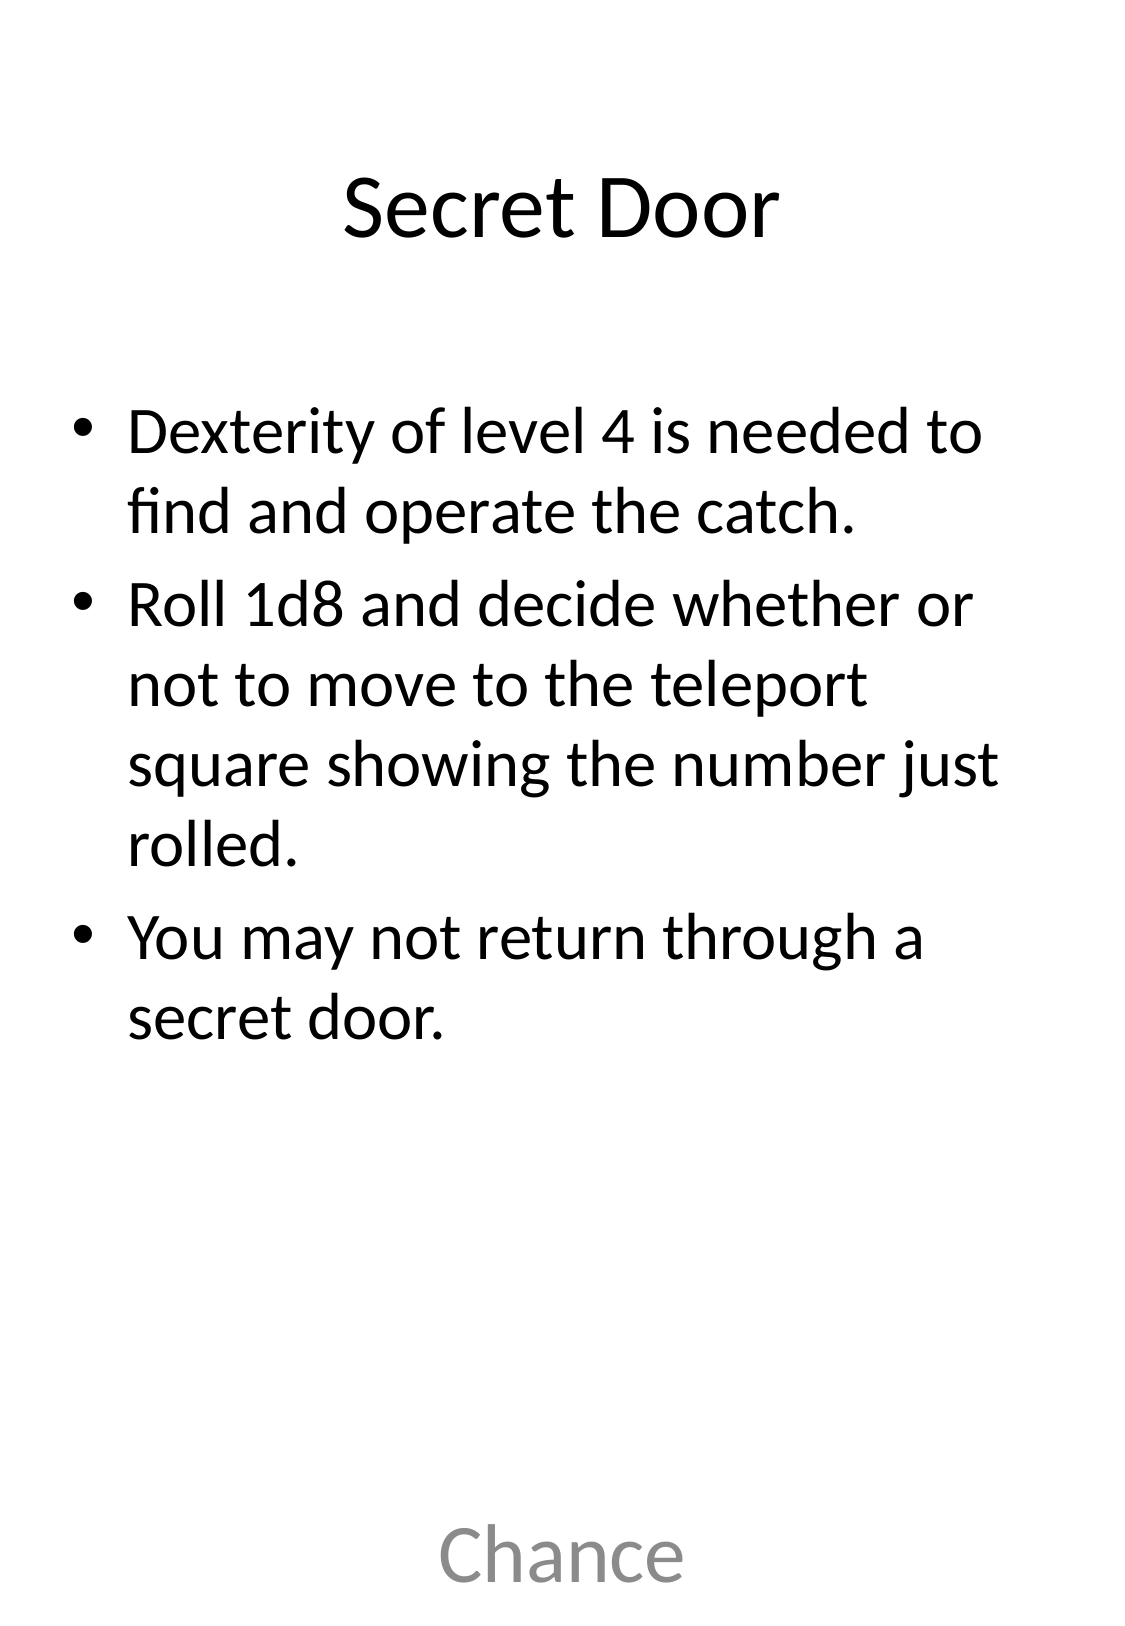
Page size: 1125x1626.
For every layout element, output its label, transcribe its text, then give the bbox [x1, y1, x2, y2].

title Secret Door [56, 65, 1069, 336]
list Dexterity of level 4 is needed to find and operate the catch. Roll 1d8 and decide whether or not to move to the teleport square showing the number just rolled. You may not return through a secret door. [56, 379, 1069, 1452]
footer Chance [384, 1506, 741, 1593]
